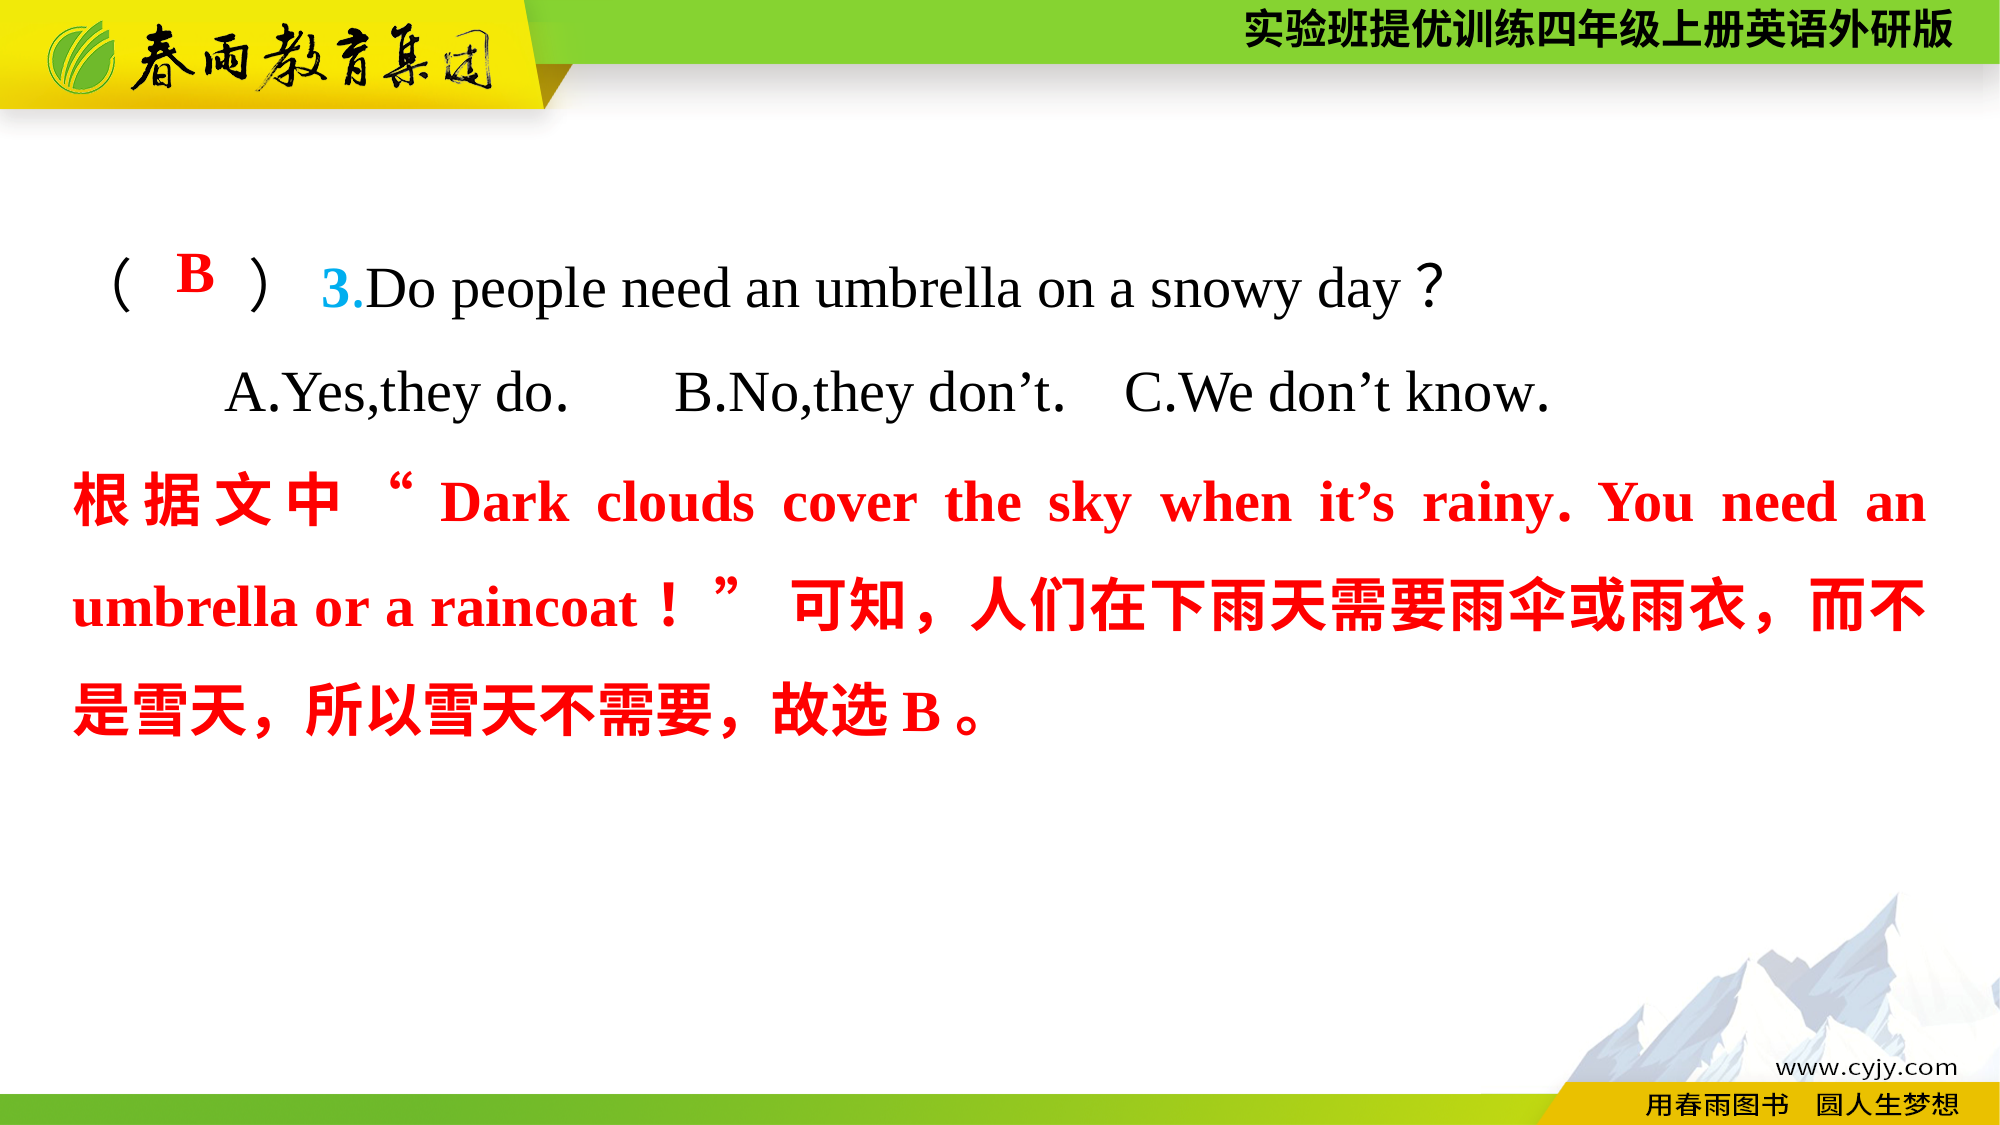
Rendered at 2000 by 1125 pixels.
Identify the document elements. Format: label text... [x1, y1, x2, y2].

text_box 根据文中“Dark clouds cover the sky when it’s rainy. You need an umbrella or a raincoat！” 可知，人们在下雨天需要雨伞或雨衣，而不是雪天，所以雪天不需要，故选B。 [57, 421, 1943, 751]
picture [0, 0, 2000, 1125]
text_box B [161, 226, 231, 311]
list （ ）3.Do people need an umbrella on a snowy day？ A.Yes,they do. B.No,they don’t. C.We don’t know. [59, 206, 1944, 752]
